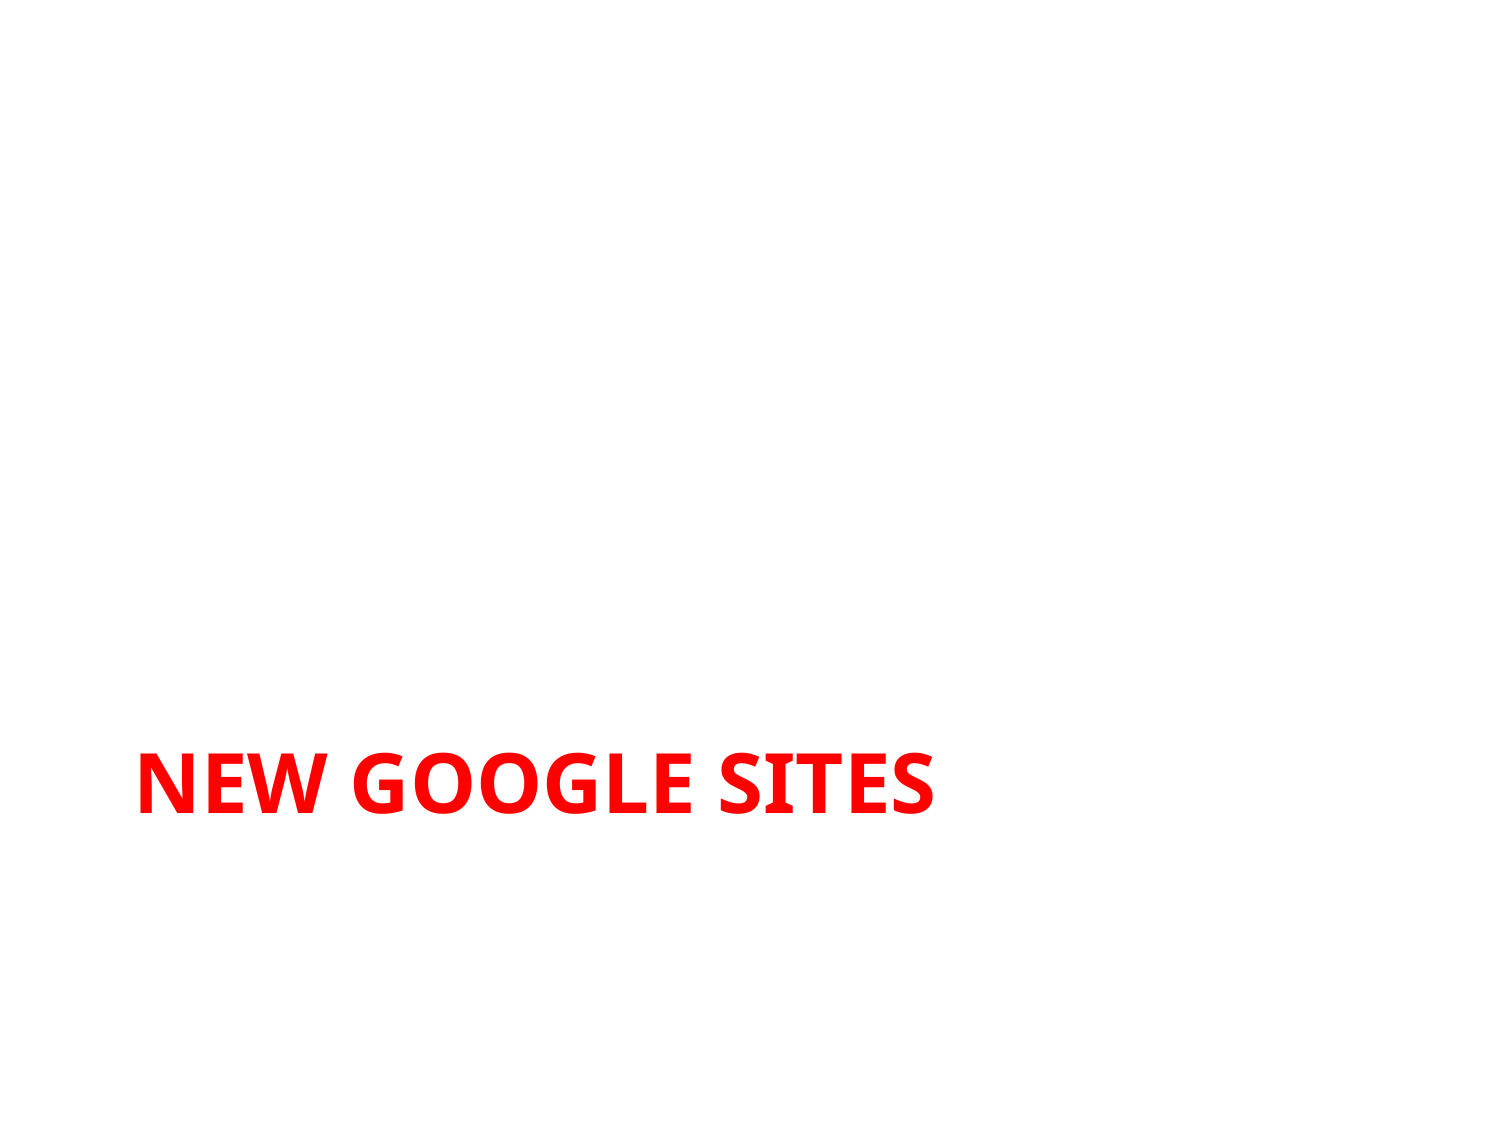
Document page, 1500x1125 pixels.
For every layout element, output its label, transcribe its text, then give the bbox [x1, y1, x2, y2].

title New google SITES [118, 722, 1394, 947]
